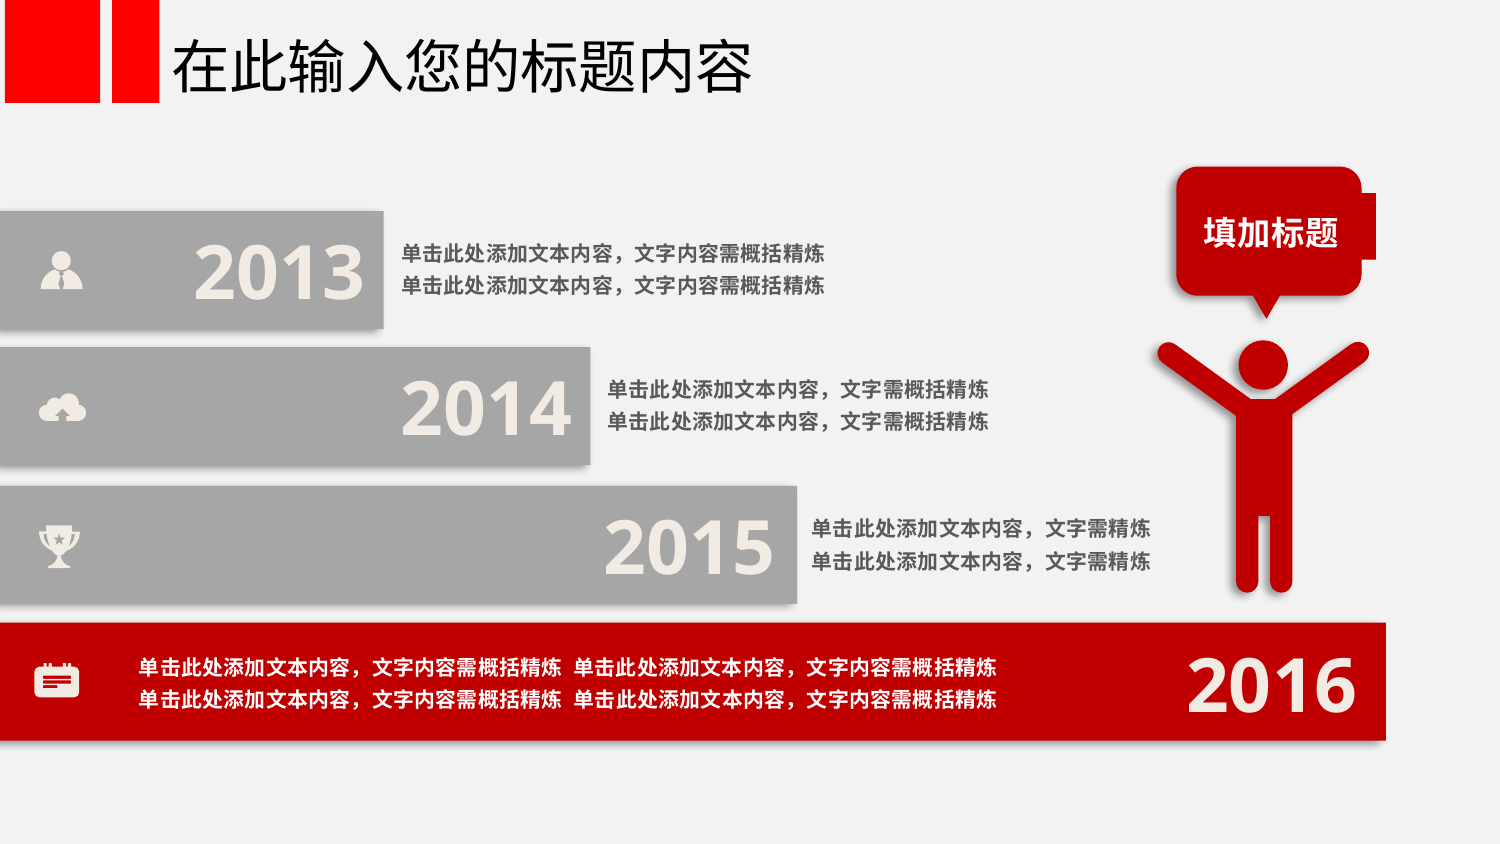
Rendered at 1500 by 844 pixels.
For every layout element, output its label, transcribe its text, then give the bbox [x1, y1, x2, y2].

text_box [1236, 338, 1291, 392]
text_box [0, 210, 389, 330]
text_box 单击此处添加文本内容，文字需精炼 单击此处添加文本内容，文字需精炼 [803, 501, 1223, 581]
text_box 单击此处添加文本内容，文字内容需概括精炼 单击此处添加文本内容，文字内容需概括精炼 [393, 225, 868, 306]
text_box [1155, 339, 1372, 595]
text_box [0, 346, 596, 466]
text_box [0, 485, 799, 605]
text_box 单击此处添加文本内容，文字需概括精炼 单击此处添加文本内容，文字需概括精炼 [599, 361, 1081, 442]
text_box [1175, 166, 1377, 320]
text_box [0, 622, 1387, 741]
text_box 在此输入您的标题内容 [156, 22, 793, 108]
